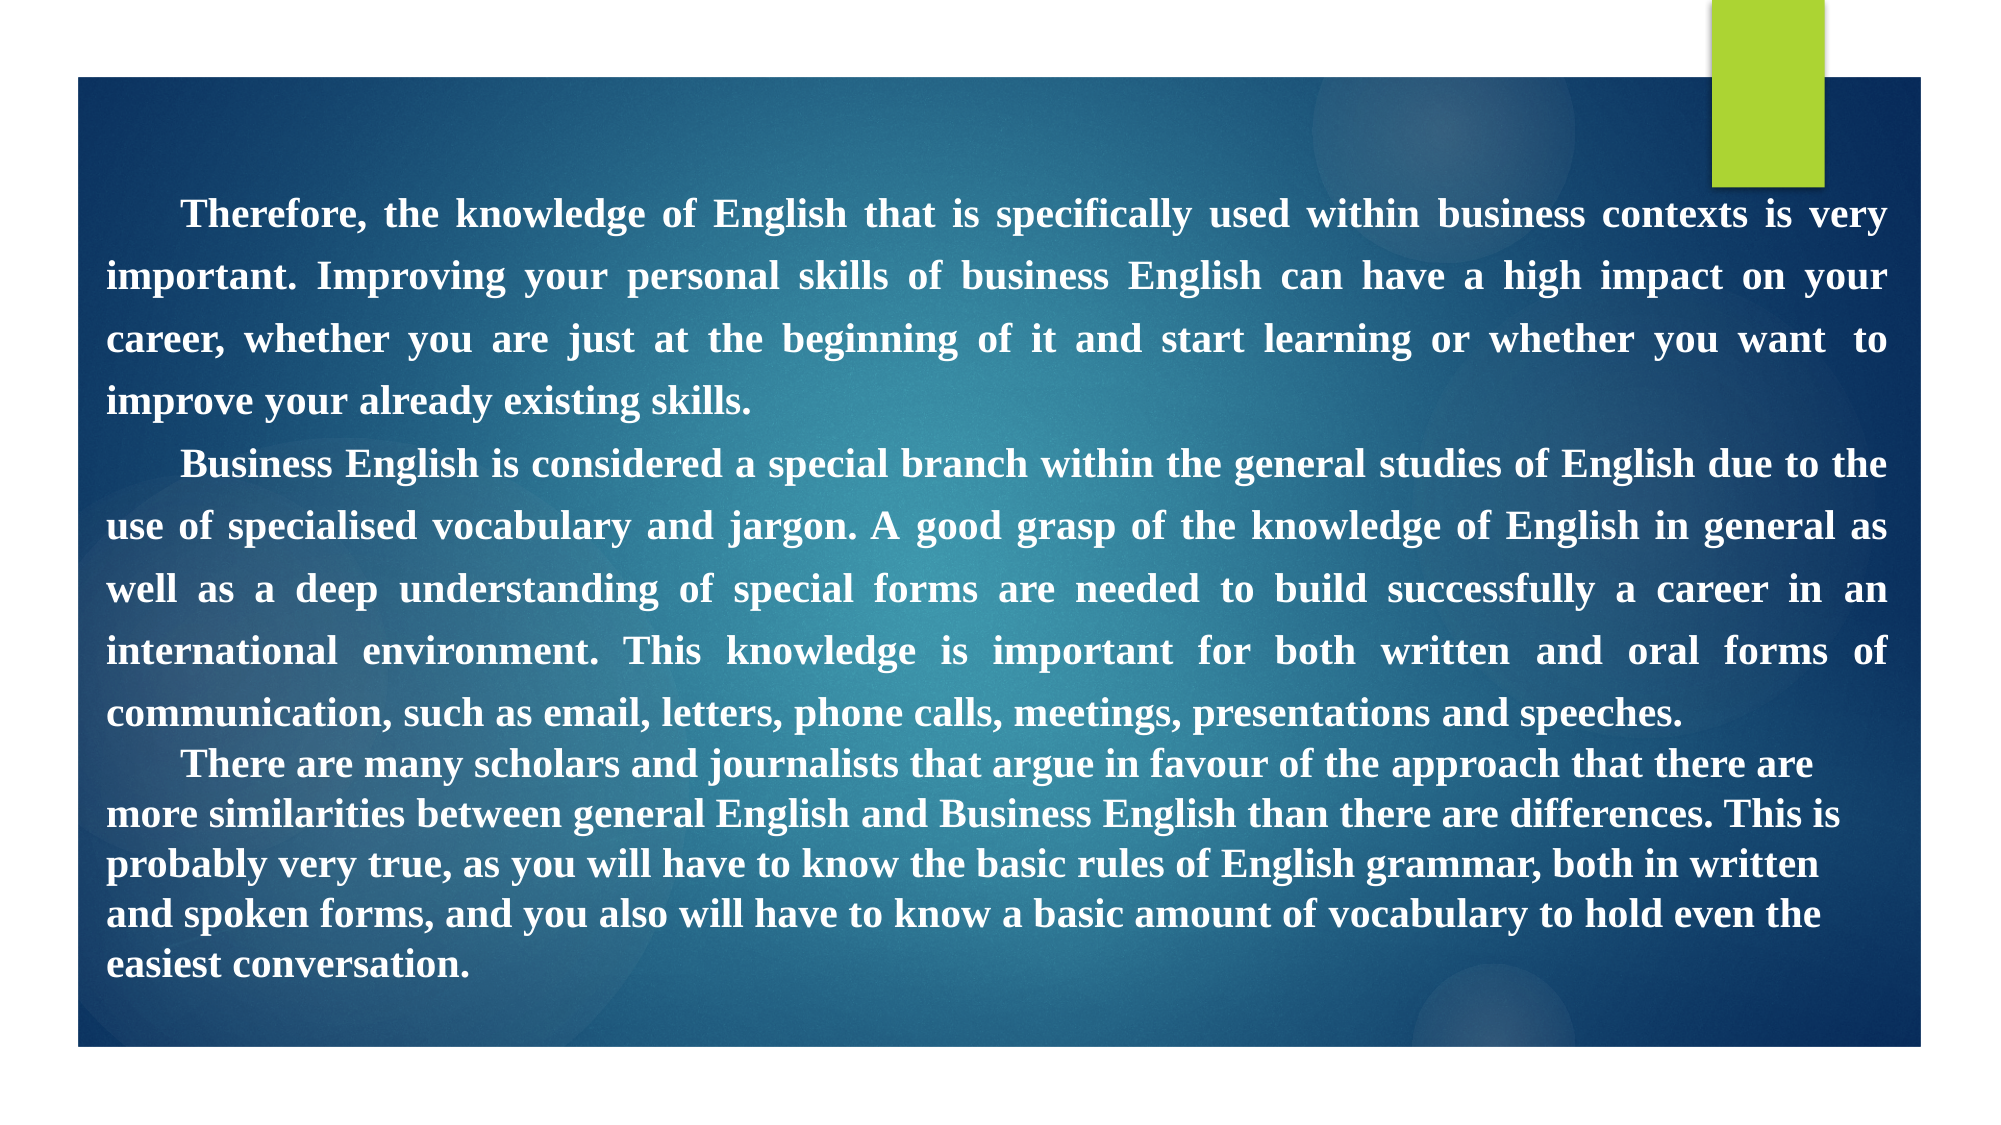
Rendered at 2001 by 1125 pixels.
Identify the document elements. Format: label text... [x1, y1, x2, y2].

text_box Therefore, the knowledge of English that is specifically used within business contexts is very important. Improving your personal skills of business English can have a high impact on your career, whether you are just at the beginning of it and start learning or whether you want to improve your already existing skills. Business English is considered a special branch within the general studies of English due to the use of specialised vocabulary and jargon. A good grasp of the knowledge of English in general as well as a deep understanding of special forms are needed to build successfully a career in an international environment. This knowledge is important for both written and oral forms of communication, such as email, letters, phone calls, meetings, presentations and speeches. There are many scholars and journalists that argue in favour of the approach that there are more similarities between general English and Business English than there are differences. This is probably very true, as you will have to know the basic rules of English grammar, both in written and spoken forms, and you also will have to know a basic amount of vocabulary to hold even the easiest conversation. [91, 165, 1903, 993]
